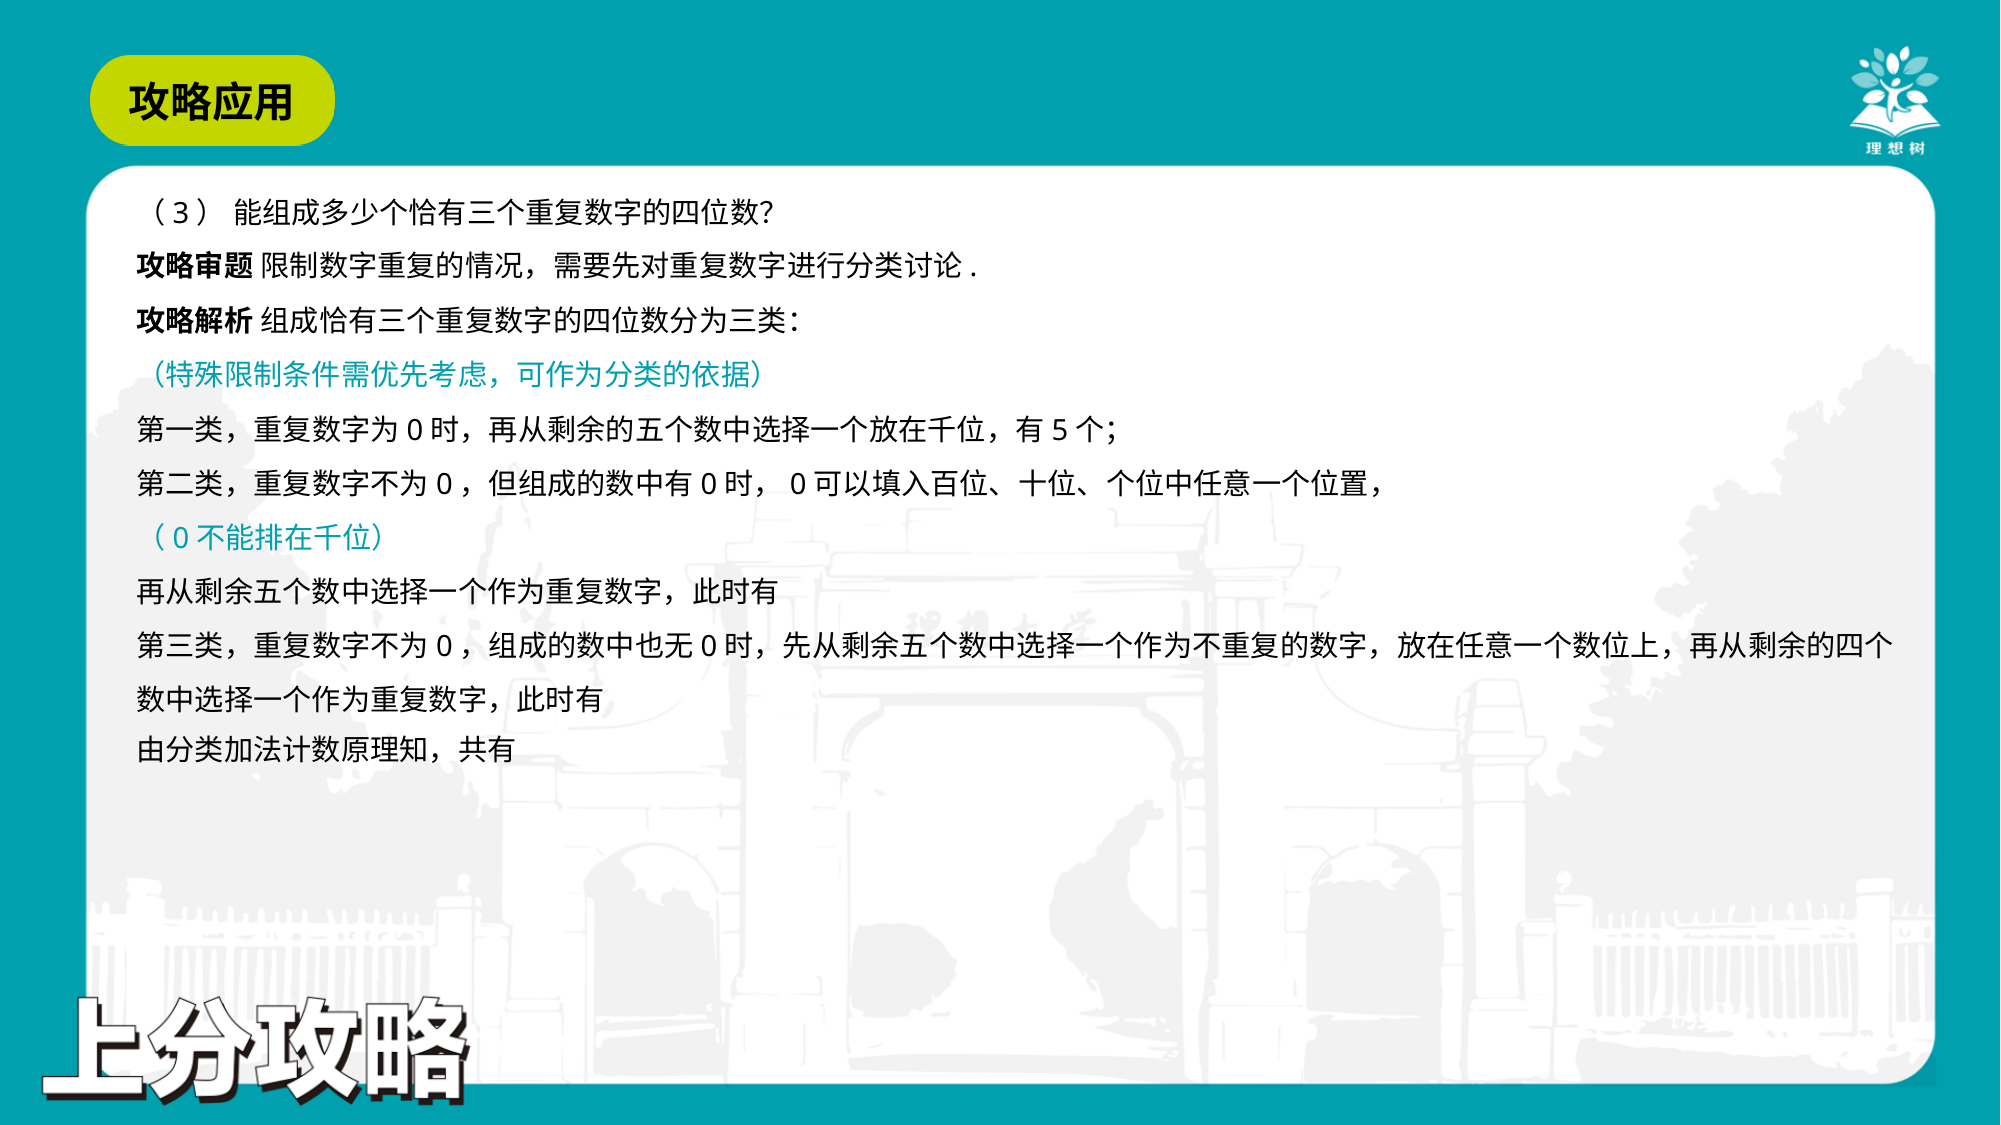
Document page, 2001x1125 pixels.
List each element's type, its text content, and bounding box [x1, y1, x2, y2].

picture [0, 0, 2000, 1125]
text_box （3） 能组成多少个恰有三个重复数字的四位数？ [136, 177, 1865, 224]
text_box 攻略审题 限制数字重复的情况，需要先对重复数字进行分类讨论. [136, 230, 1865, 277]
